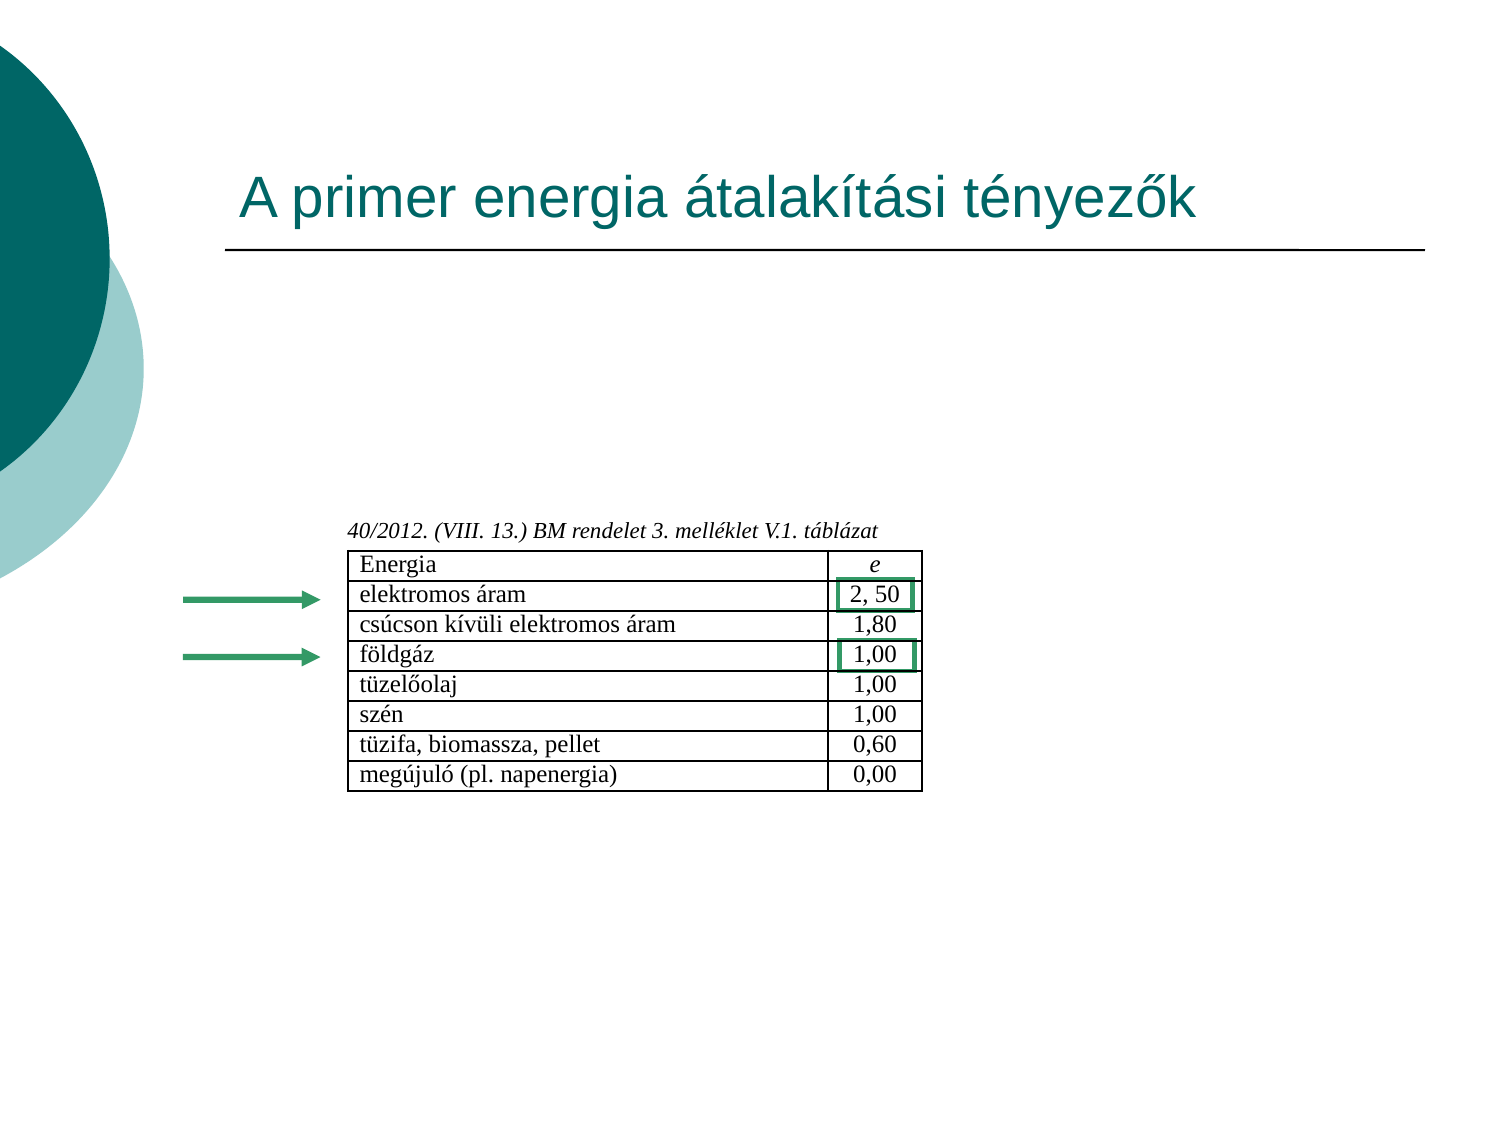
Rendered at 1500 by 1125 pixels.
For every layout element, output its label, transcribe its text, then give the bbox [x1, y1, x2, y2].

table_cell elektromos áram [349, 582, 827, 610]
table_cell 2, 50 [829, 582, 921, 610]
table_cell 0,00 [829, 762, 921, 790]
table_header e [829, 552, 921, 580]
table_cell 0,60 [829, 732, 921, 760]
text_box [183, 593, 321, 606]
table_cell tüzifa, biomassza, pellet [349, 732, 827, 760]
table_header Energia [349, 552, 827, 580]
text_box [182, 650, 321, 664]
title A primer energia átalakítási tényezők [224, 49, 1425, 237]
table_cell csúcson kívüli elektromos áram [349, 612, 827, 640]
table_cell 1,00 [829, 672, 921, 700]
table_cell 1,00 [829, 642, 921, 670]
text_box 40/2012. (VIII. 13.) BM rendelet 3. melléklet V.1. táblázat [332, 507, 1270, 550]
table_cell 1,00 [829, 702, 921, 730]
table_cell megújuló (pl. napenergia) [349, 762, 827, 790]
table_cell 1,80 [829, 612, 921, 640]
table_cell szén [349, 702, 827, 730]
table_cell földgáz [349, 642, 827, 670]
table_cell tüzelőolaj [349, 672, 827, 700]
